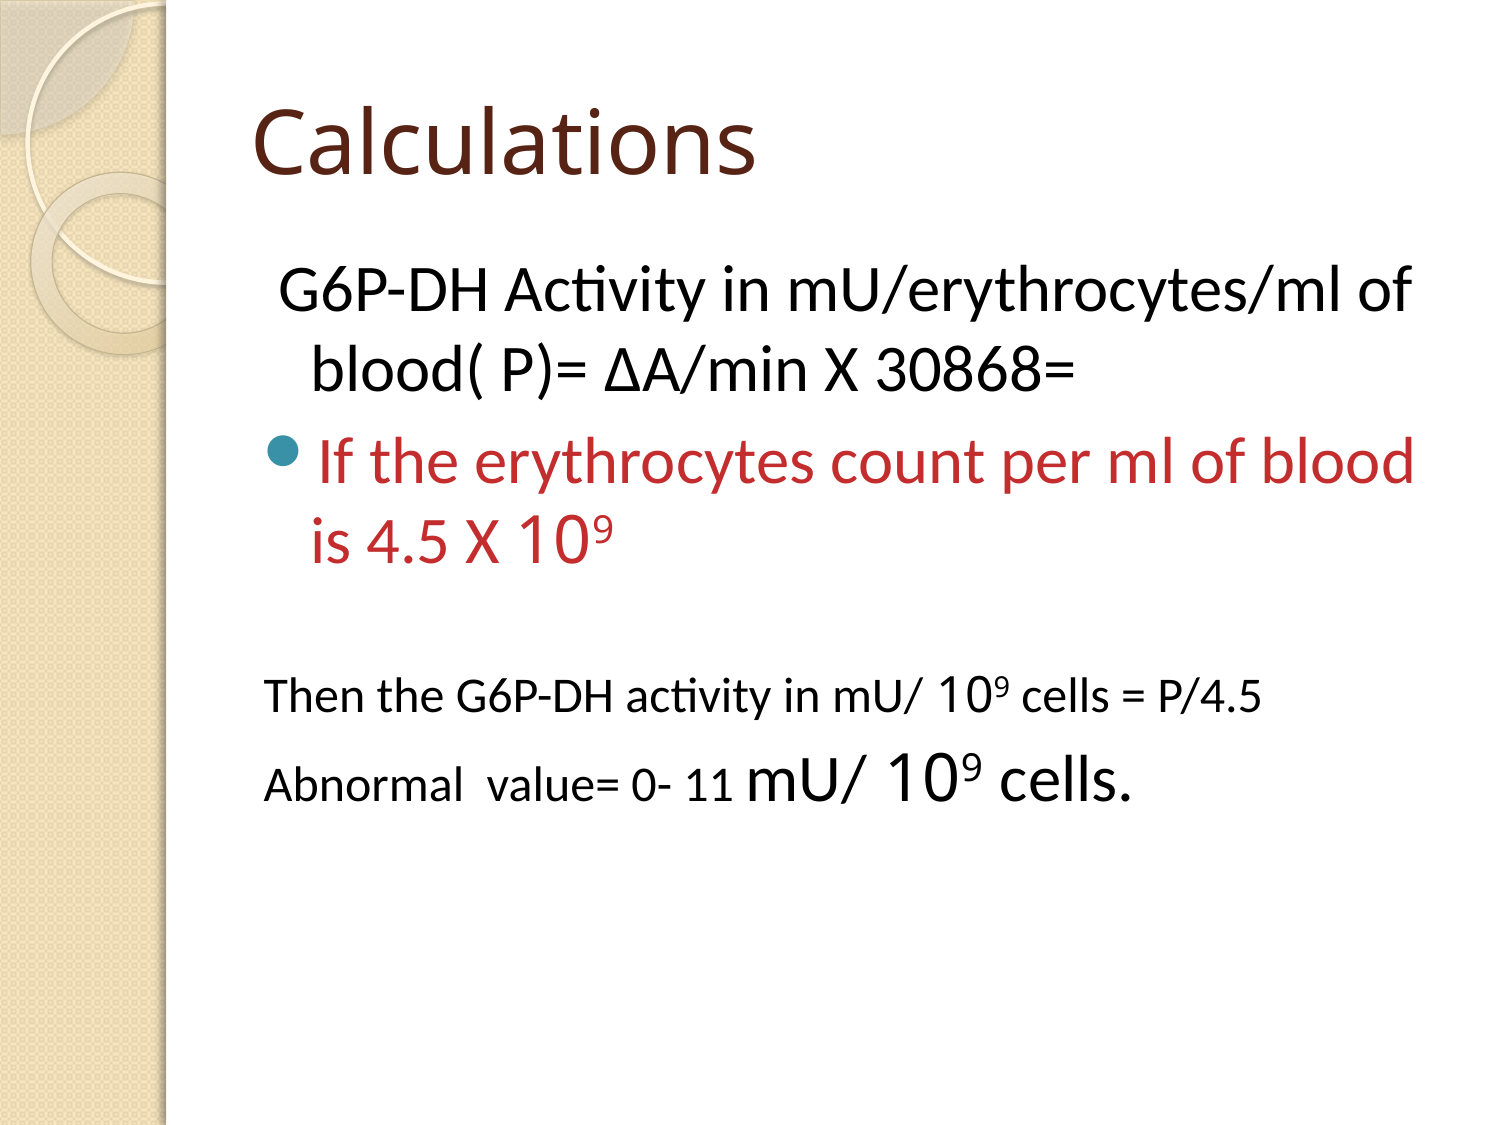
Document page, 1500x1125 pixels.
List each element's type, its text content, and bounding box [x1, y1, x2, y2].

list G6P-DH Activity in mU/erythrocytes/ml of blood( P)= ΔA/min X 30868= If the erythrocytes count per ml of blood is 4.5 X 109 Then the G6P-DH activity in mU/ 109 cells = P/4.5 Abnormal value= 0- 11 mU/ 109 cells. [235, 237, 1466, 1025]
title Calculations [235, 45, 1466, 233]
